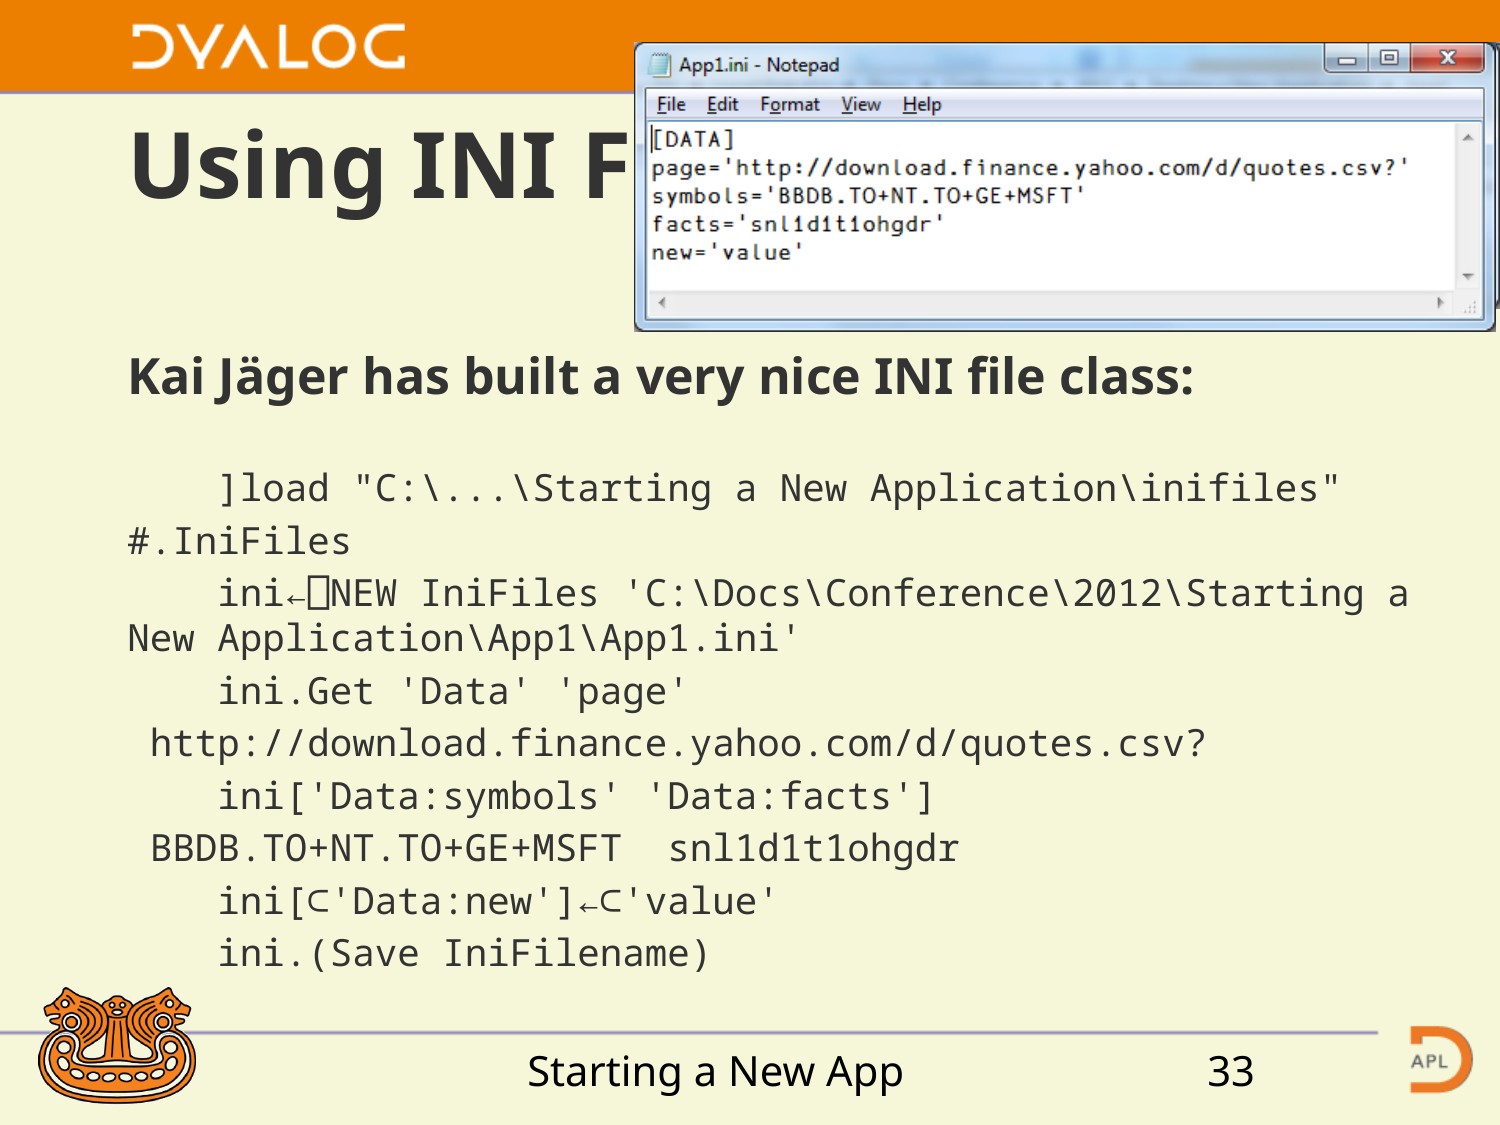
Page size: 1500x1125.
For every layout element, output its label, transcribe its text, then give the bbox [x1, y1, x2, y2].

slide_number [112, 1037, 425, 1113]
title Using INI Files [112, 99, 629, 288]
footer Starting a New App [512, 1037, 988, 1113]
picture [0, 0, 1500, 1125]
list Kai Jäger has built a very nice INI file class: ]load "C:\...\Starting a New Application\inifiles" #.IniFiles ini←⎕NEW IniFiles 'C:\Docs\Conference\2012\Starting a New Application\App1\App1.ini' ini.Get 'Data' 'page' http://download.finance.yahoo.com/d/quotes.csv? ini['Data:symbols' 'Data:facts'] BBDB.TO+NT.TO+GE+MSFT snl1d1t1ohgdr ini[⊂'Data:new']←⊂'value' ini.(Save IniFilename) [112, 336, 1500, 940]
slide_number 33 [1074, 1037, 1388, 1113]
